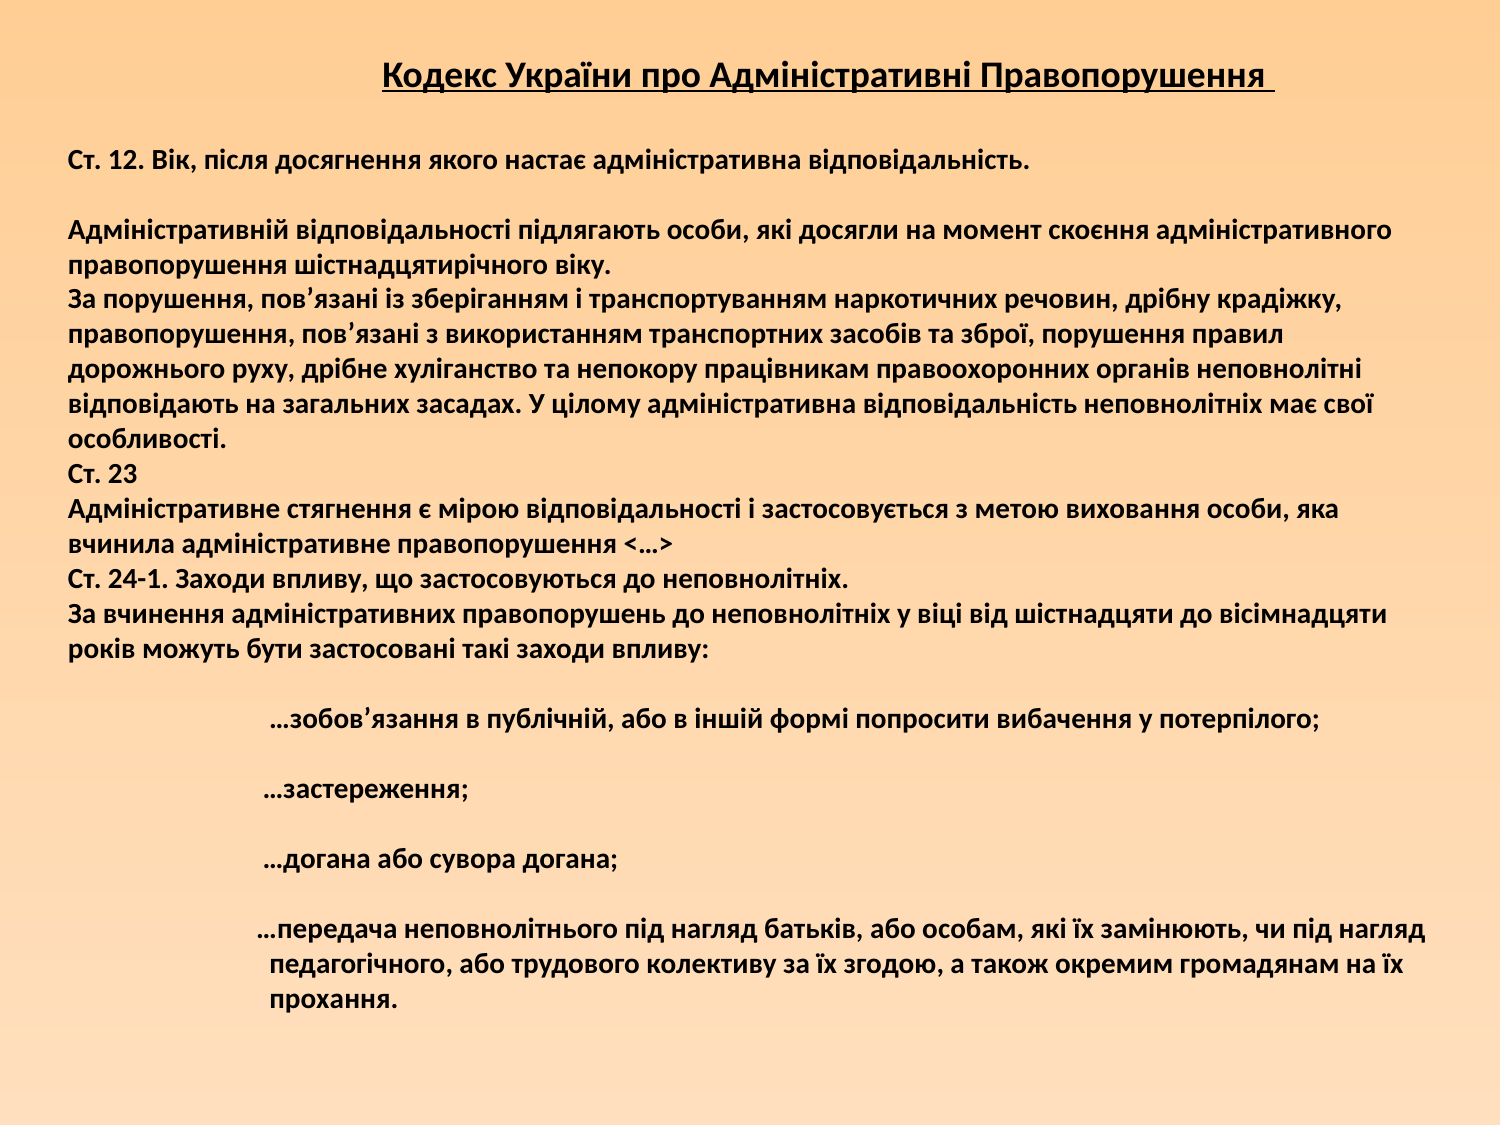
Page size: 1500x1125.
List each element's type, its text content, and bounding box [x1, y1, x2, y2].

text_box Кодекс України про Адміністративні Правопорушення Ст. 12. Вік, після досягнення якого настає адміністративна відповідальність. Адміністративній відповідальності підлягають особи, які досягли на момент скоєння адміністративного правопорушення шістнадцятирічного віку. За порушення, пов’язані із зберіганням і транспортуванням наркотичних речовин, дрібну крадіжку, правопорушення, пов’язані з використанням транспортних засобів та зброї, порушення правил дорожнього руху, дрібне хуліганство та непокору працівникам правоохоронних органів неповнолітні відповідають на загальних засадах. У цілому адміністративна відповідальність неповнолітніх має свої особливості. Ст. 23 Адміністративне стягнення є мірою відповідальності і застосовується з метою виховання особи, яка вчинила адміністративне правопорушення <…> Ст. 24-1. Заходи впливу, що застосовуються до неповнолітніх. За вчинення адміністративних правопорушень до неповнолітніх у віці від шістнадцяти до вісімнадцяти років можуть бути застосовані такі заходи впливу: …зобов’язання в публічній, або в іншій формі попросити вибачення у потерпілого; …застереження; …догана або сувора догана; …передача неповнолітнього під нагляд батьків, або особам, які їх замінюють, чи під нагляд педагогічного, або трудового колективу за їх згодою, а також окремим громадянам на їх прохання. [53, 42, 1459, 1022]
